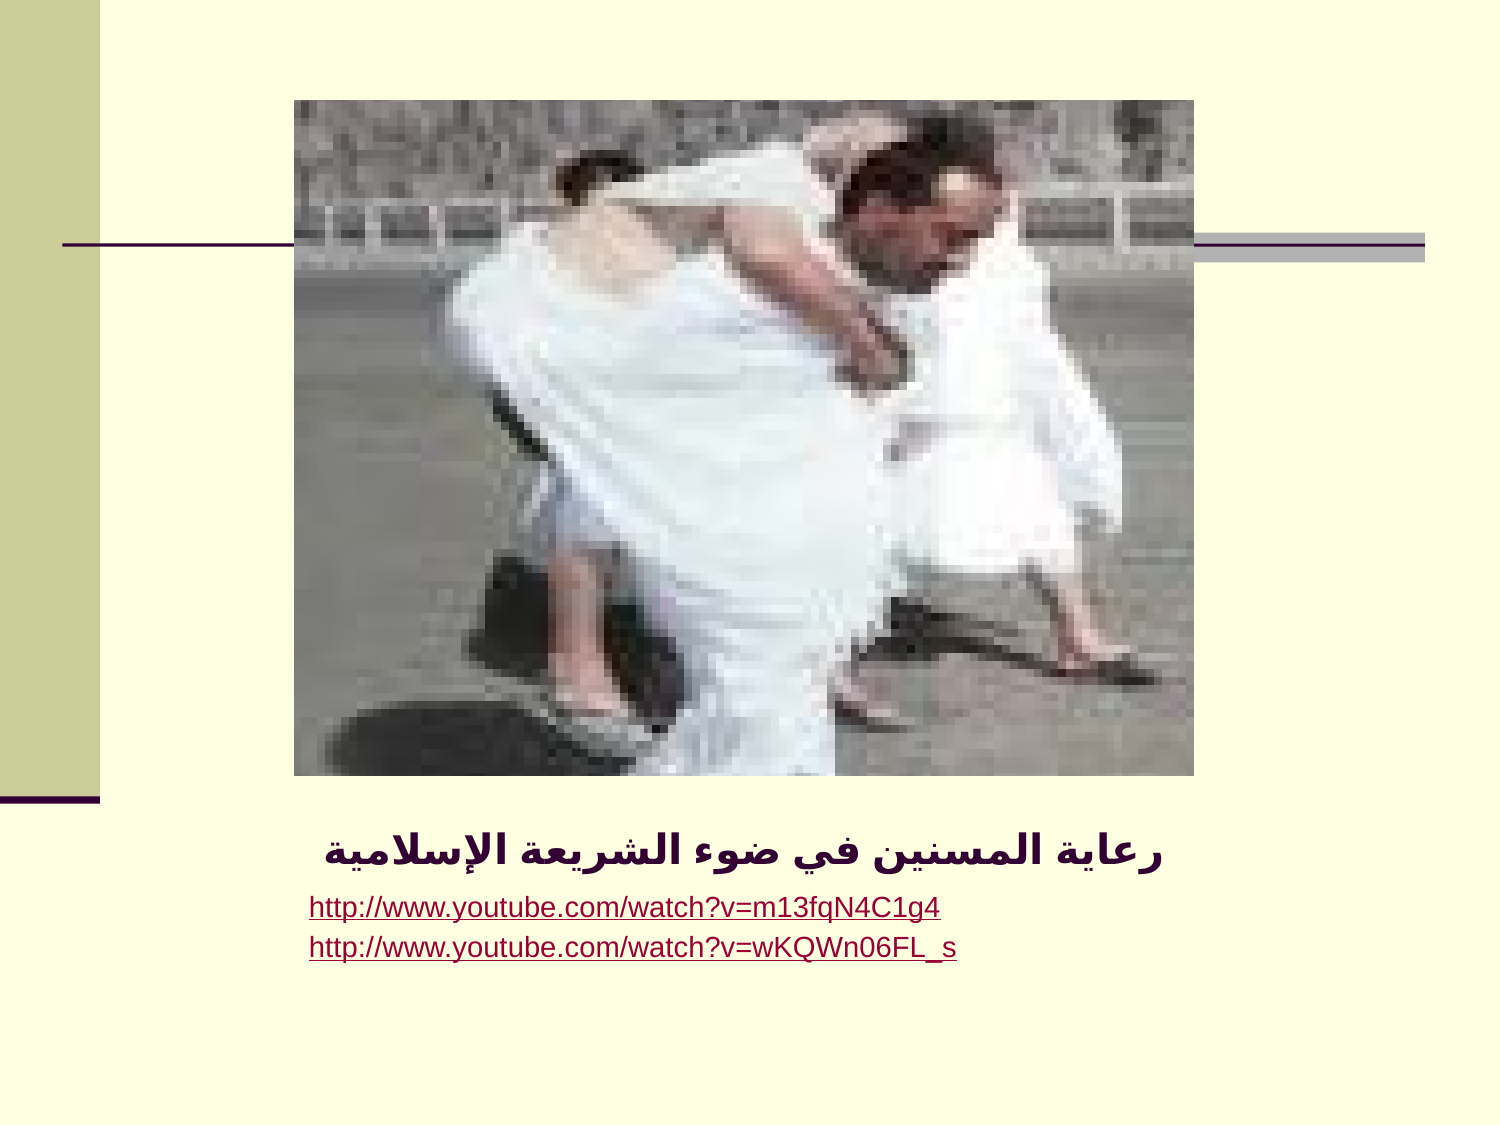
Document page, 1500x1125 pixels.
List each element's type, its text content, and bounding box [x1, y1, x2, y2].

list http://www.youtube.com/watch?v=m13fqN4C1g4 http://www.youtube.com/watch?v=wKQWn06FL_s [294, 880, 1194, 1013]
picture [293, 100, 1195, 776]
title رعاية المسنين في ضوء الشريعة الإسلامية [294, 787, 1194, 880]
